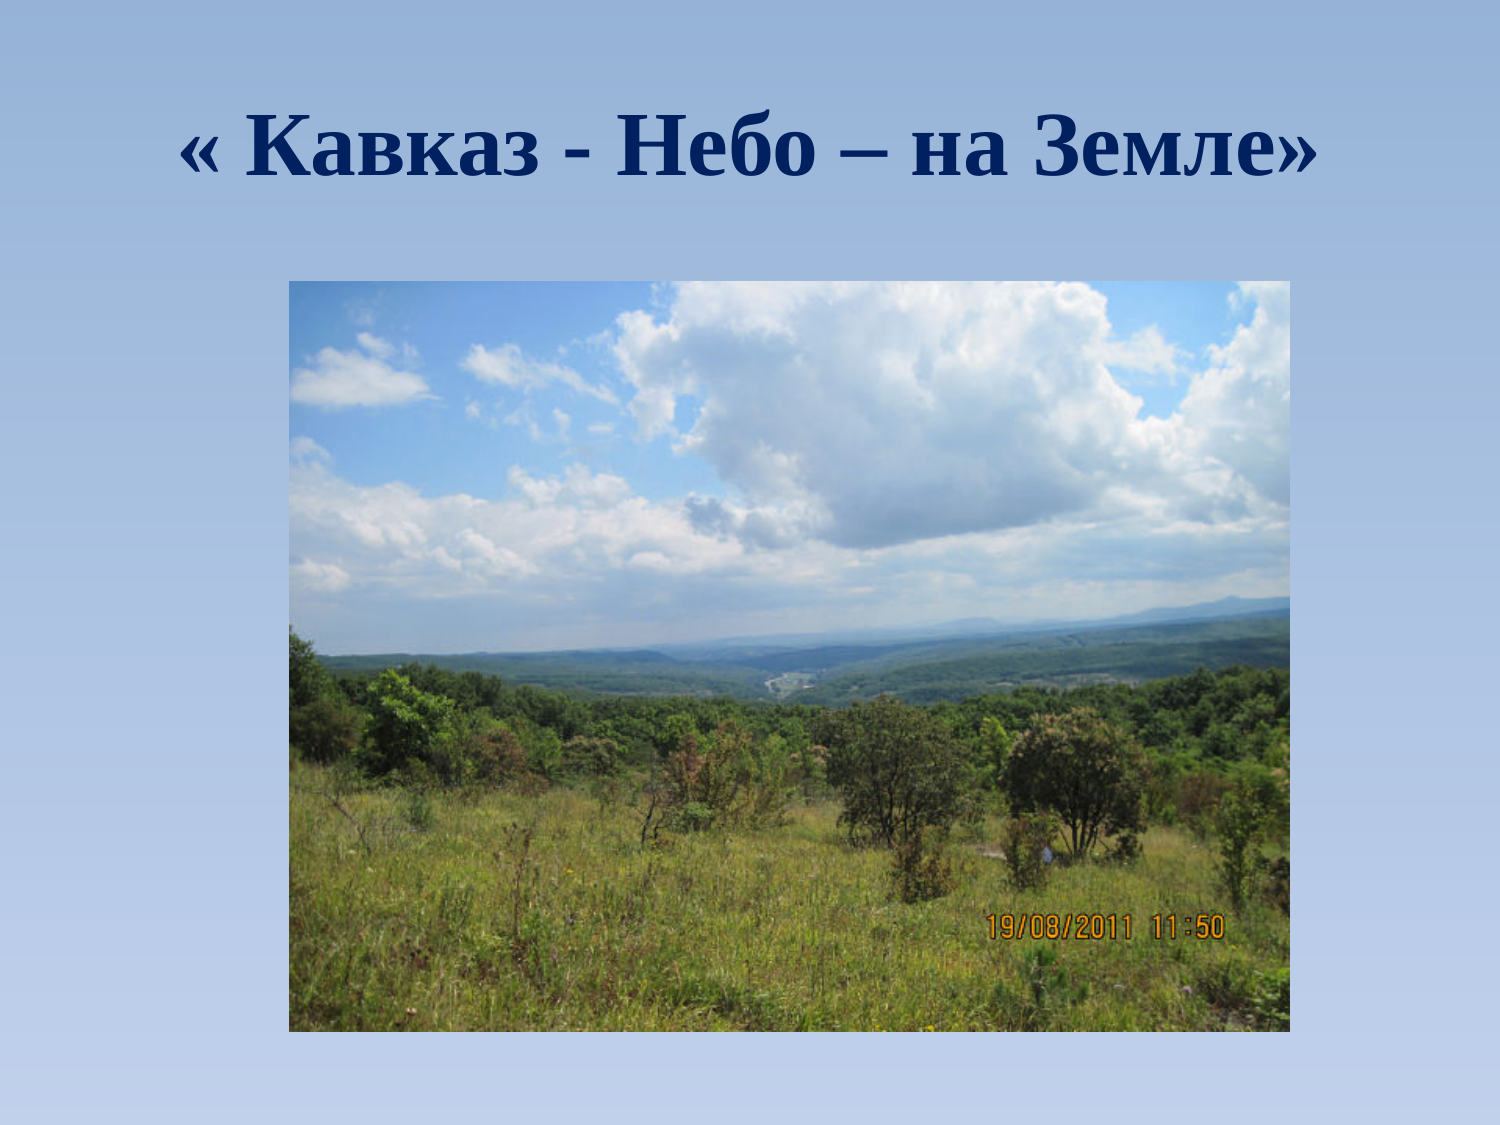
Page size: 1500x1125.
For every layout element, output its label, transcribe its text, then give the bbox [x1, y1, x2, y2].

picture [289, 281, 1290, 1032]
title « Кавказ - Небо – на Земле» [75, 45, 1425, 233]
